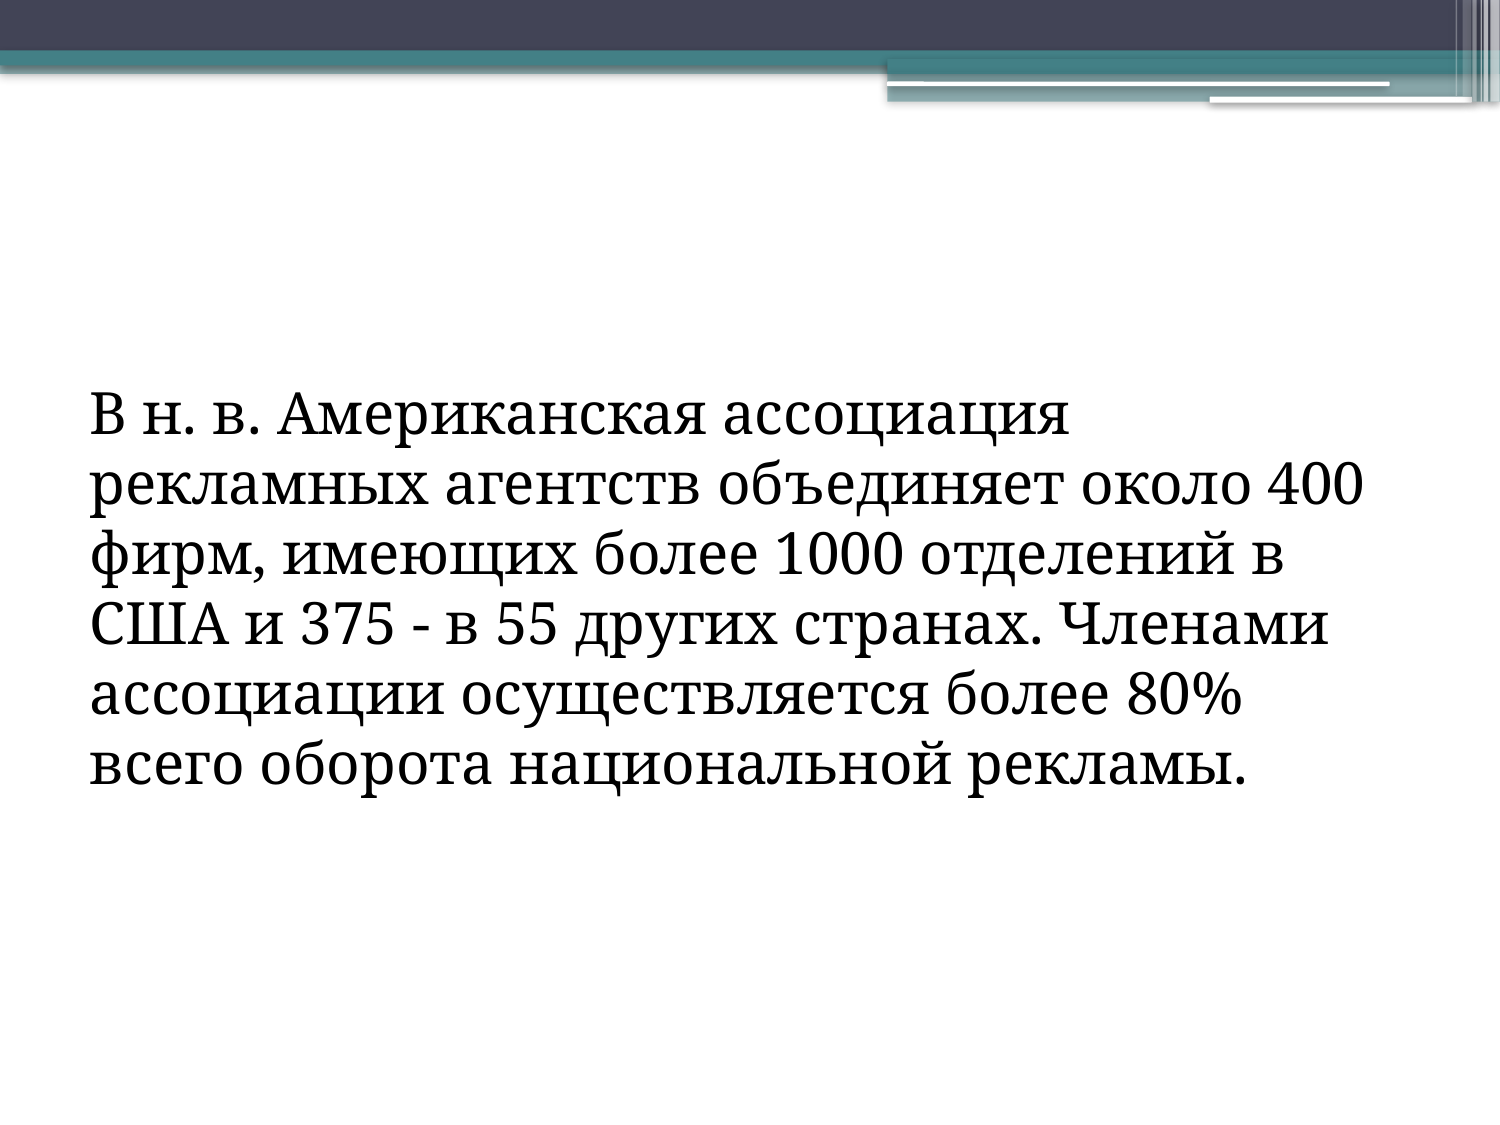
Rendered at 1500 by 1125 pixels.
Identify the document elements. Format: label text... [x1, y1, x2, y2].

list В н. в. Американская ассоциация рекламных агентств объединяет около 400 фирм, имеющих более 1000 отделений в США и 375 - в 55 других странах. Членами ассоциации осуществляется более 80% всего оборота национальной рекламы. [75, 368, 1425, 1079]
